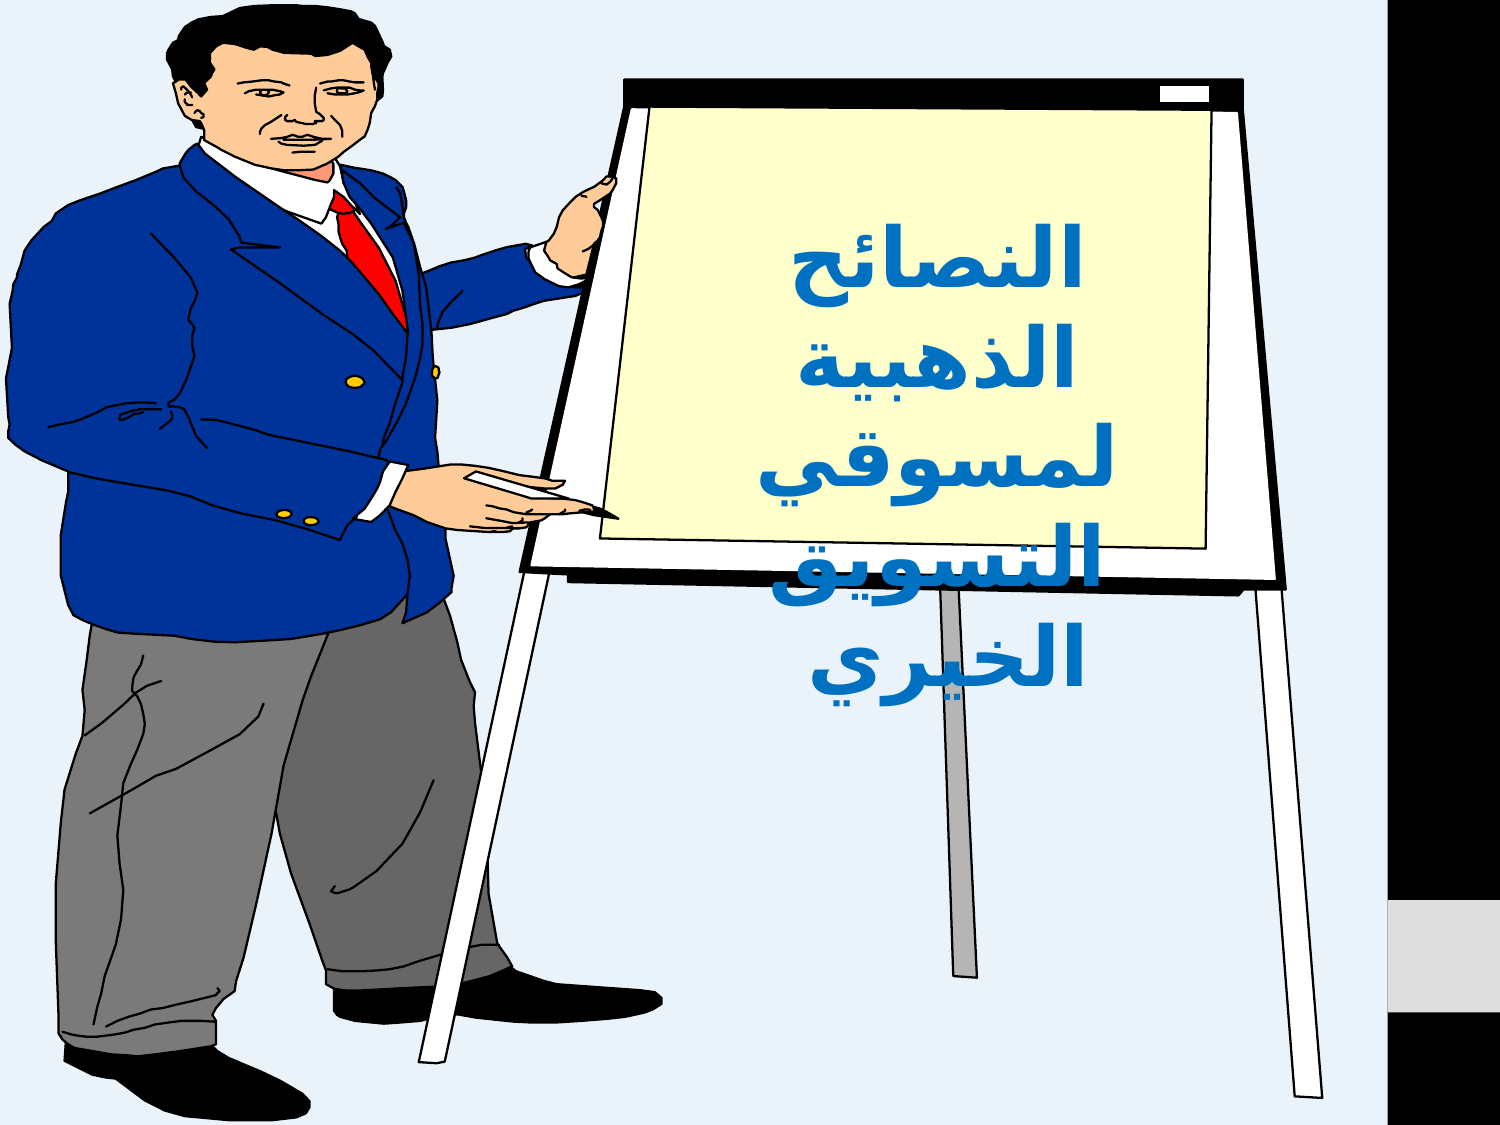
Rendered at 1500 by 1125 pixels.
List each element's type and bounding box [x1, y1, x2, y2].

picture [0, 0, 1330, 1125]
